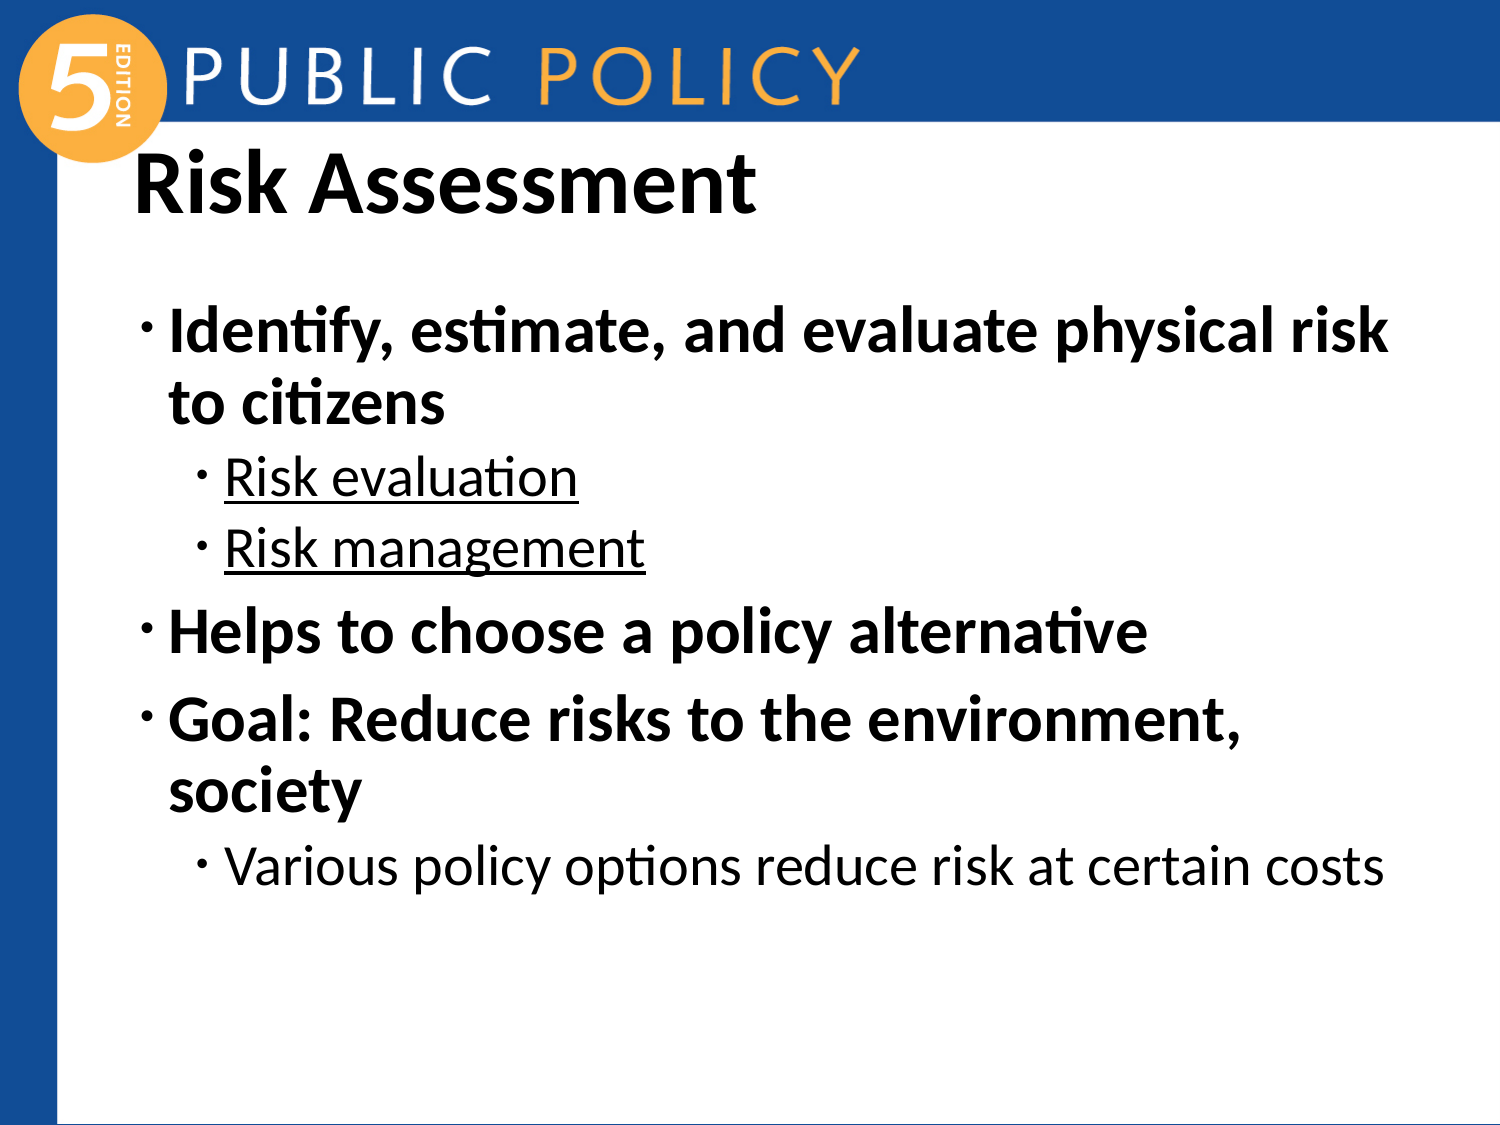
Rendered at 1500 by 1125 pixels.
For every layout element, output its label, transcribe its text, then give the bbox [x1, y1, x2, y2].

title Risk Assessment [118, 75, 1413, 293]
picture [0, 0, 1500, 1125]
list Identify, estimate, and evaluate physical risk to citizens Risk evaluation Risk management Helps to choose a policy alternative Goal: Reduce risks to the environment, society Various policy options reduce risk at certain costs [125, 287, 1437, 1019]
